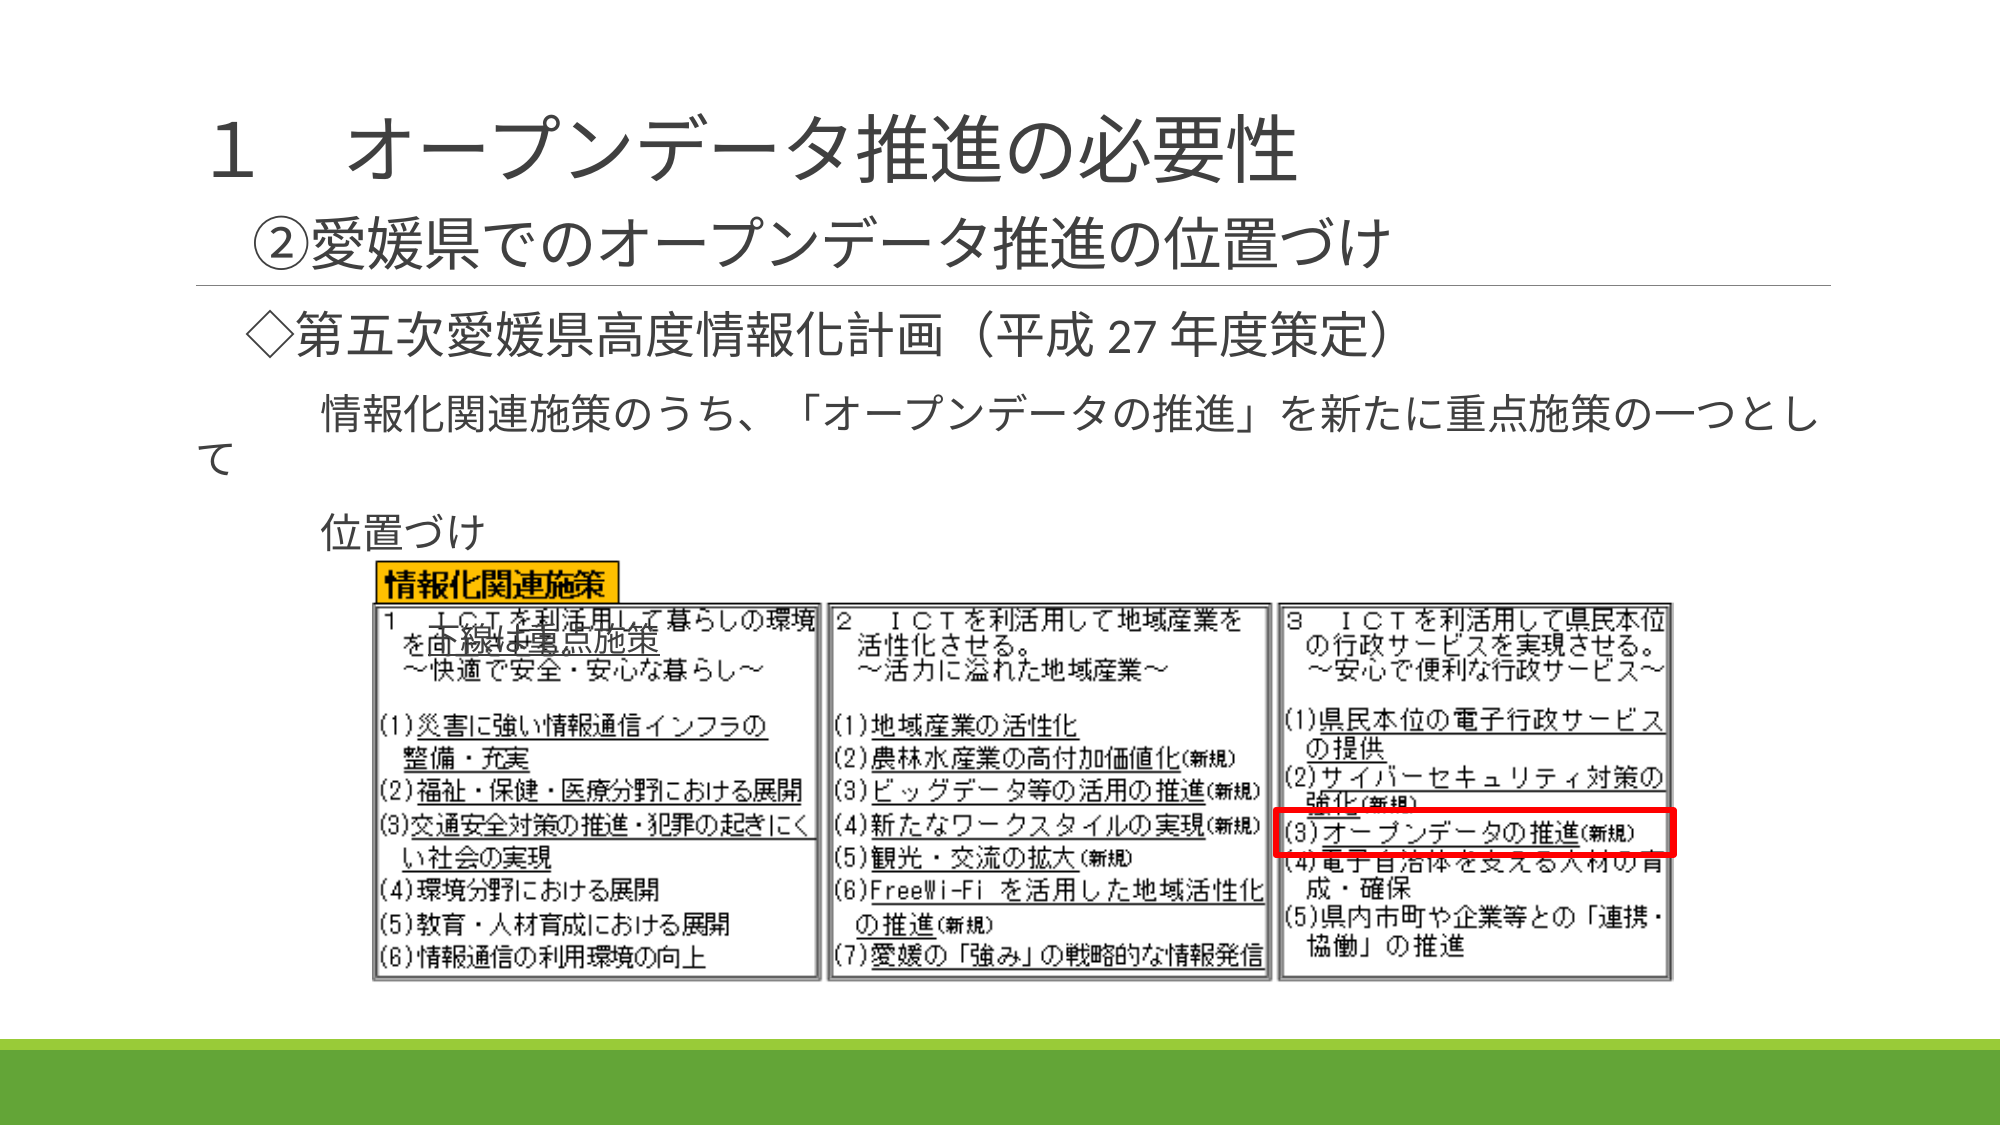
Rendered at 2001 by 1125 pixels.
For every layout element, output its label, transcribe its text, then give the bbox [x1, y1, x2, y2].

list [371, 559, 1675, 984]
text_box ◇第五次愛媛県高度情報化計画（平成27年度策定） 情報化関連施策のうち、「オープンデータの推進」を新たに重点施策の一つとして 位置づけ 下線は重点施策 [179, 302, 1830, 1014]
title １ オープンデータ推進の必要性 ②愛媛県でのオープンデータ推進の位置づけ [180, 47, 1830, 285]
